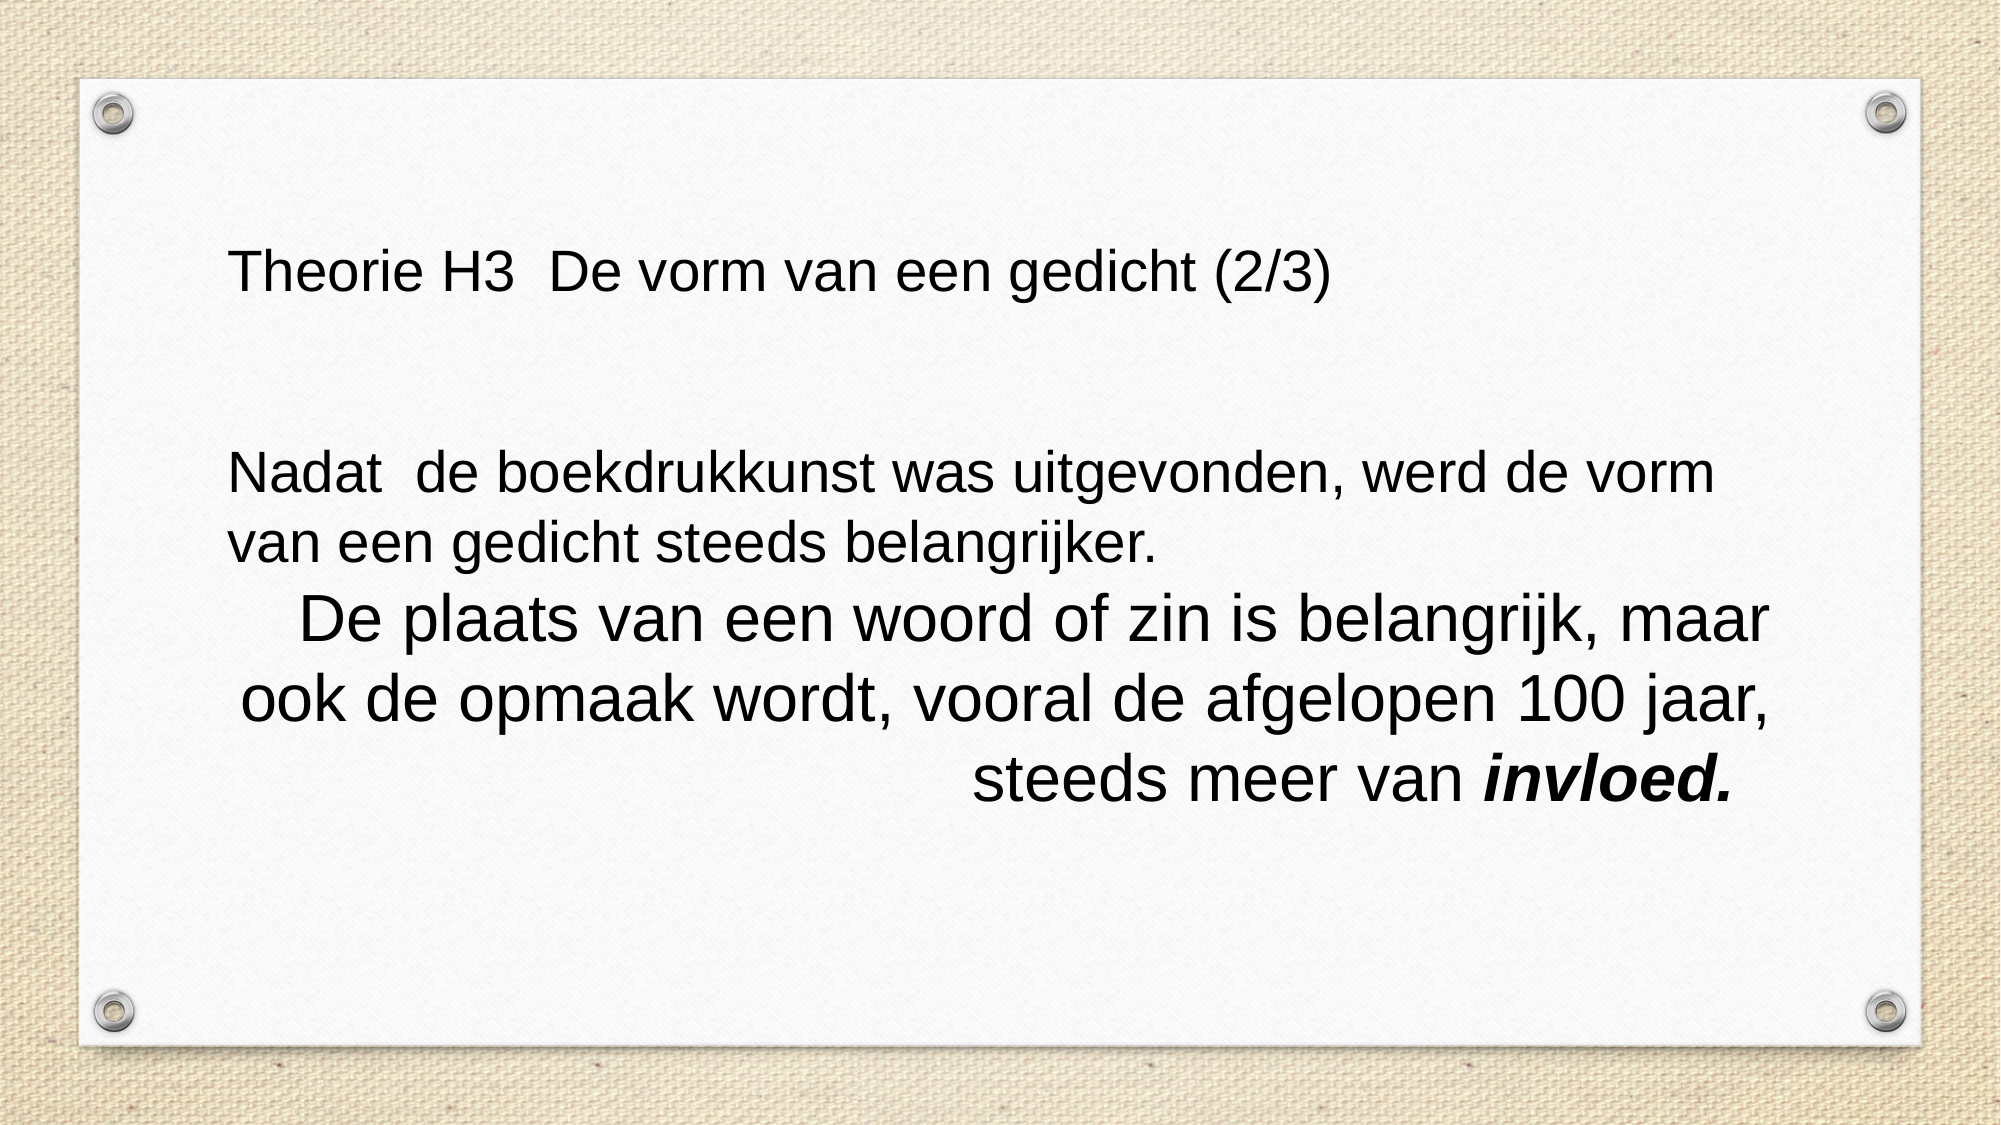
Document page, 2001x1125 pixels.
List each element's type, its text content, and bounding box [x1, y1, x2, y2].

list Nadat de boekdrukkunst was uitgevonden, werd de vorm van een gedicht steeds belangrijker. De plaats van een woord of zin is belangrijk, maar ook de opmaak wordt, vooral de afgelopen 100 jaar, steeds meer van invloed. [212, 419, 1788, 965]
title Theorie H3 De vorm van een gedicht (2/3) [212, 161, 1788, 375]
picture [0, 0, 2001, 1125]
